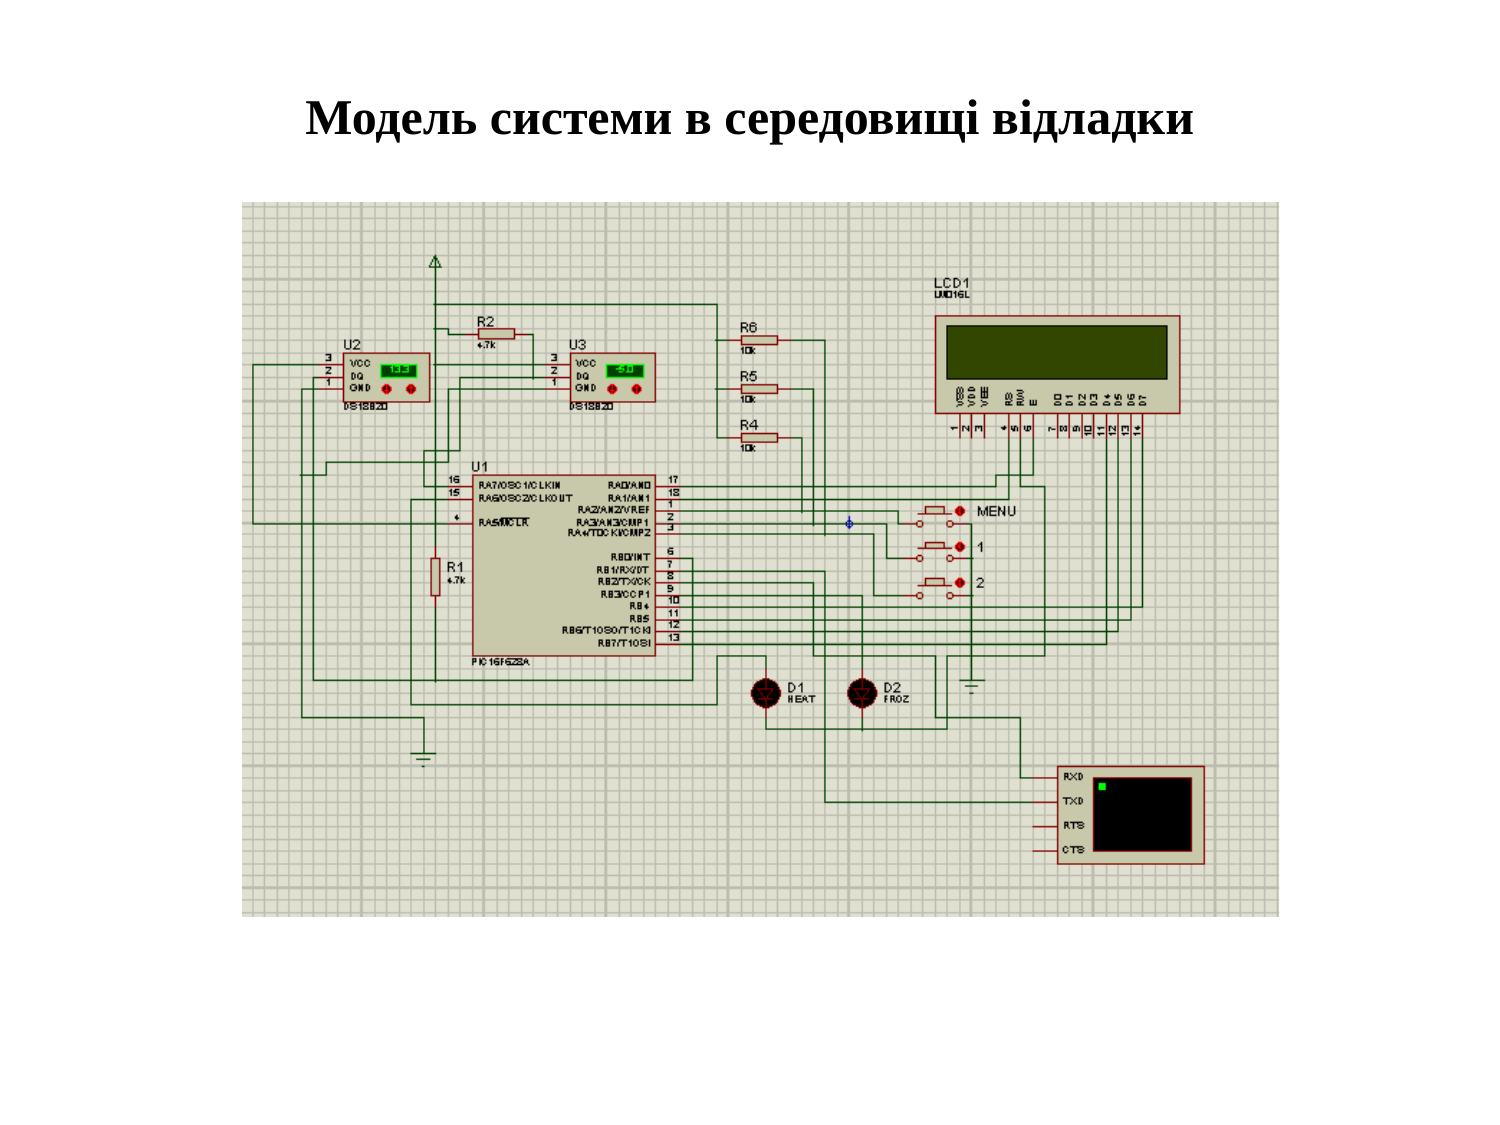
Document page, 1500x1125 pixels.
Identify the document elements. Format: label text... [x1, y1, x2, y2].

title Модель системи в середовищі відладки [75, 45, 1425, 185]
picture [241, 202, 1280, 918]
